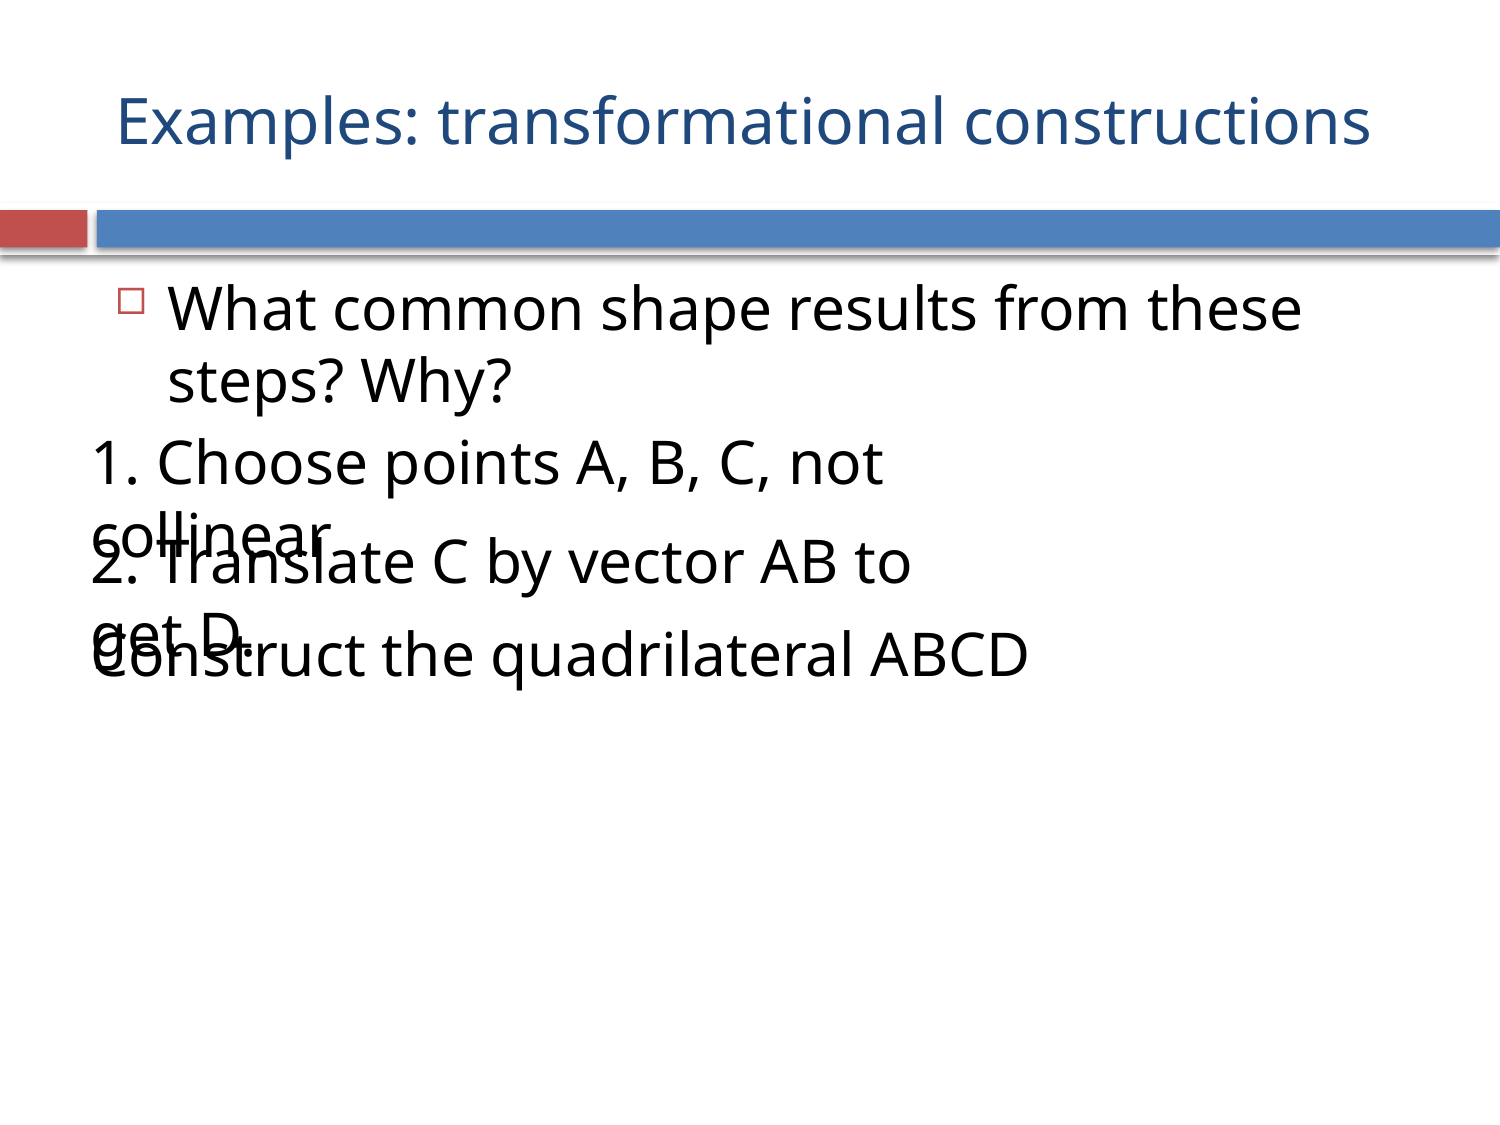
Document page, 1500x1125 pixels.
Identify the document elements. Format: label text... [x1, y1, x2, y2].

text_box 2. Translate C by vector AB to get D. [75, 516, 1015, 609]
text_box 1. Choose points A, B, C, not collinear [75, 416, 1050, 577]
title Examples: transformational constructions [100, 37, 1438, 200]
text_box Construct the quadrilateral ABCD [75, 609, 1050, 697]
list What common shape results from these steps? Why? [100, 262, 1438, 435]
